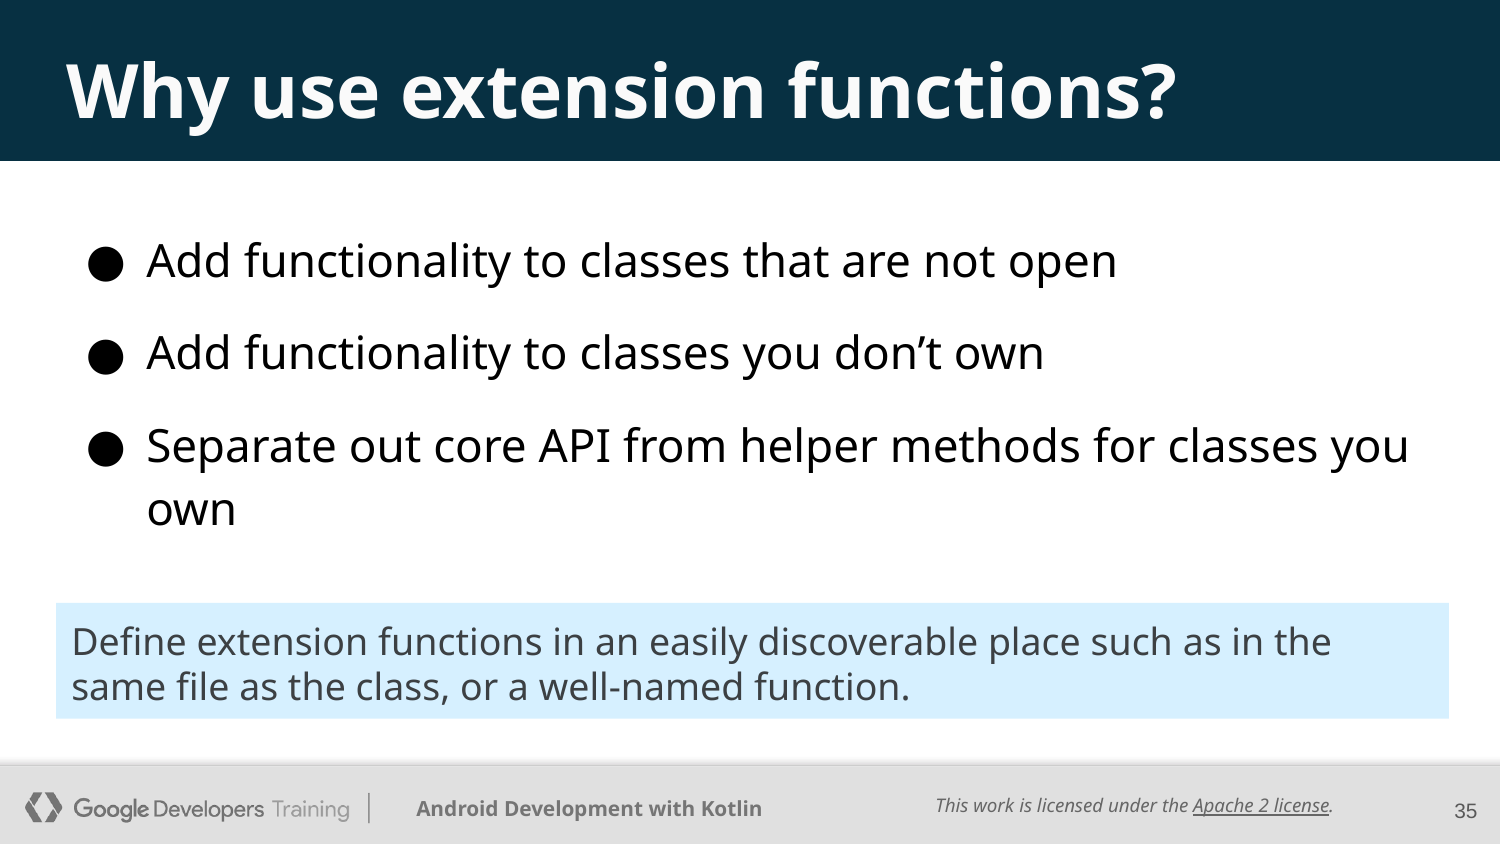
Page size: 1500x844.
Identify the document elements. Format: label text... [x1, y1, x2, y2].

text_box Define extension functions in an easily discoverable place such as in the same file as the class, or a well-named function. [56, 602, 1449, 719]
slide_number ‹#› [1402, 777, 1493, 842]
title Why use extension functions? [51, 28, 1449, 122]
list Add functionality to classes that are not open Add functionality to classes you don’t own Separate out core API from helper methods for classes you own [56, 208, 1449, 561]
picture [0, 161, 1500, 844]
